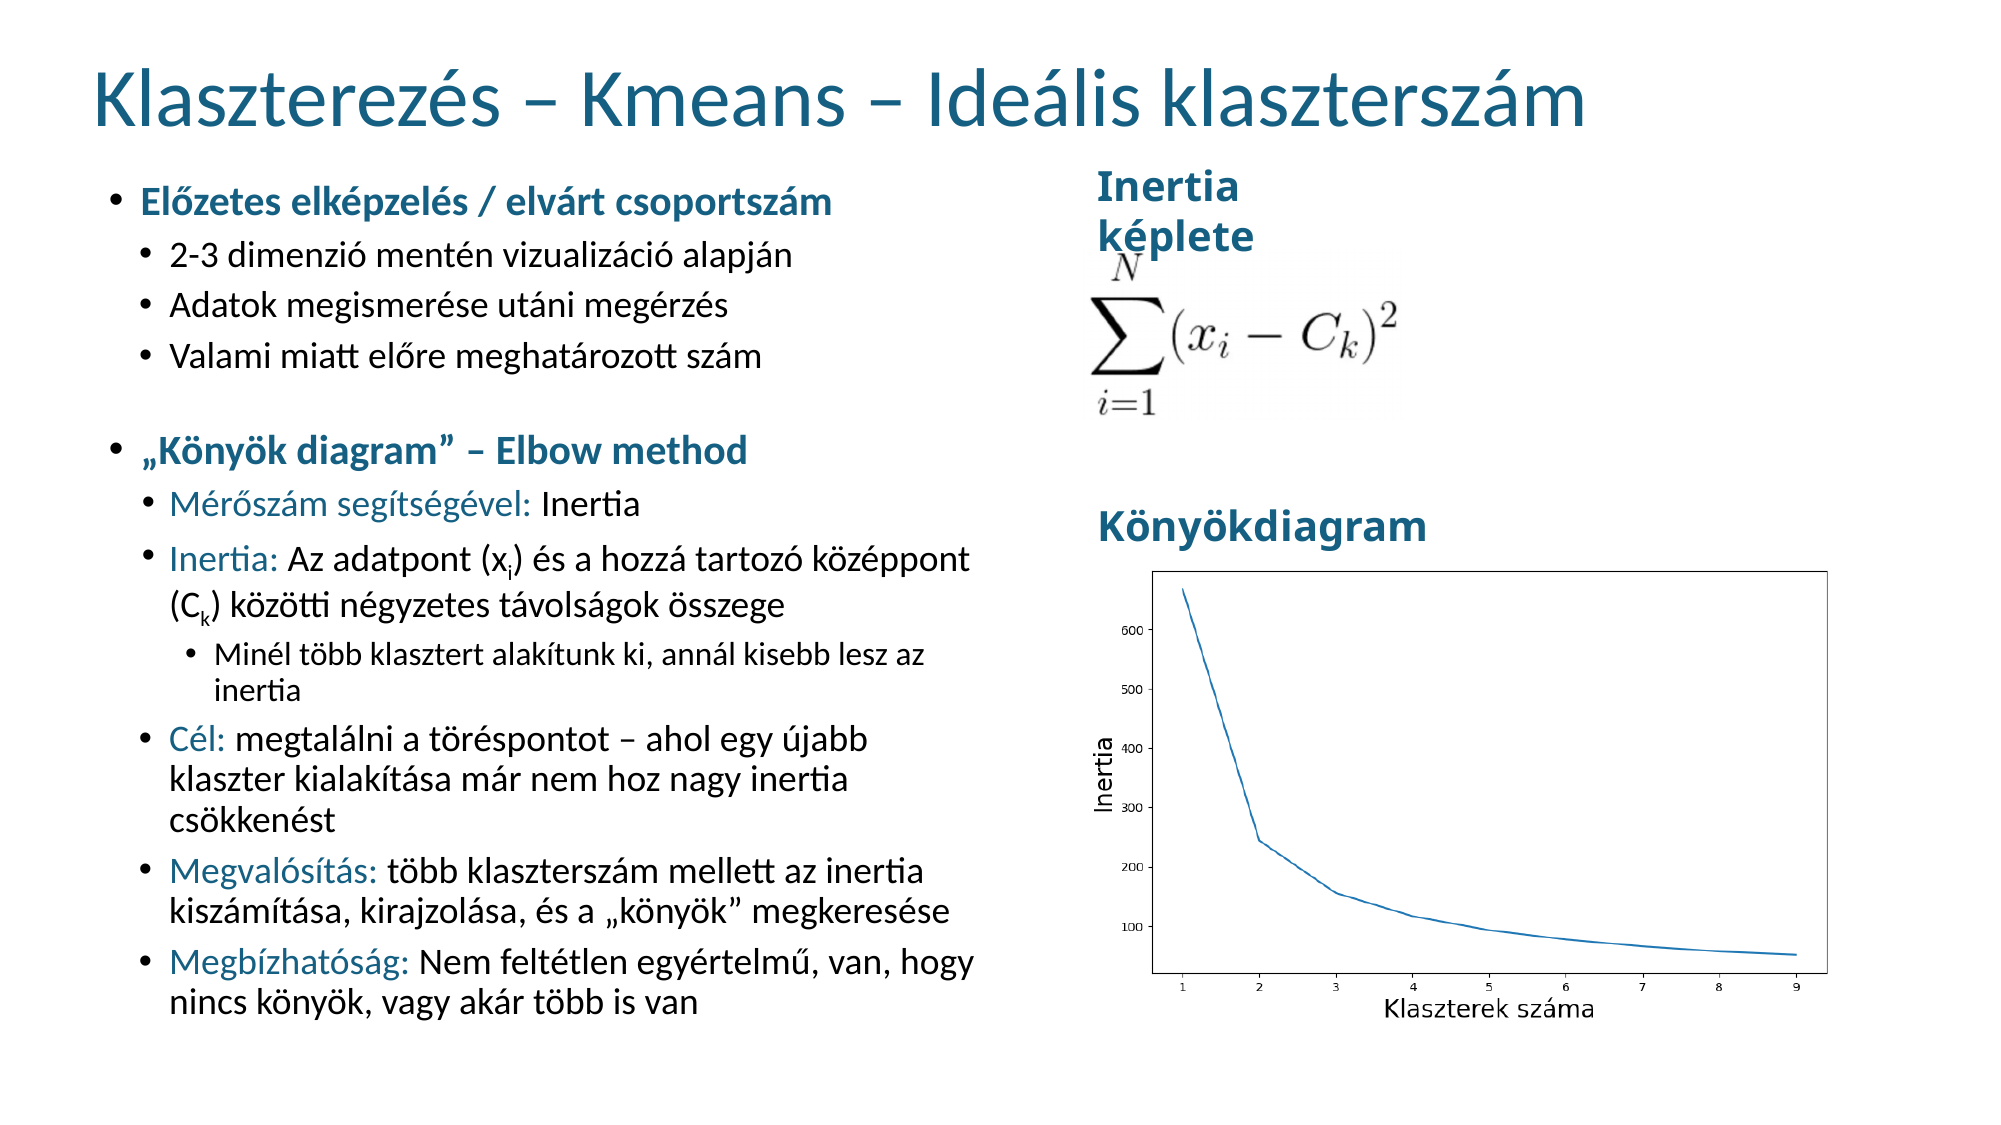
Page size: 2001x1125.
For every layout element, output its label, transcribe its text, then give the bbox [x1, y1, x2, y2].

title Klaszterezés – Kmeans – Ideális klaszterszám [78, 59, 1755, 140]
list Előzetes elképzelés / elvárt csoportszám 2-3 dimenzió mentén vizualizáció alapján Adatok megismerése utáni megérzés Valami miatt előre meghatározott szám [80, 171, 1000, 420]
text_box „Könyök diagram” – Elbow method Mérőszám segítségével: Inertia Inertia: Az adatpont (xi) és a hozzá tartozó középpont (Ck) közötti négyzetes távolságok összege Minél több klasztert alakítunk ki, annál kisebb lesz az inertia Cél: megtalálni a töréspontot – ahol egy újabb klaszter kialakítása már nem hoz nagy inertia csökkenést Megvalósítás: több klaszterszám mellett az inertia kiszámítása, kirajzolása, és a „könyök” megkeresése Megbízhatóság: Nem feltétlen egyértelmű, van, hogy nincs könyök, vagy akár több is van [80, 420, 1000, 1066]
text_box Inertia képlete [1081, 170, 1406, 249]
picture [1082, 246, 1406, 422]
picture [1082, 561, 1834, 1032]
text_box Könyökdiagram [1081, 485, 1835, 564]
